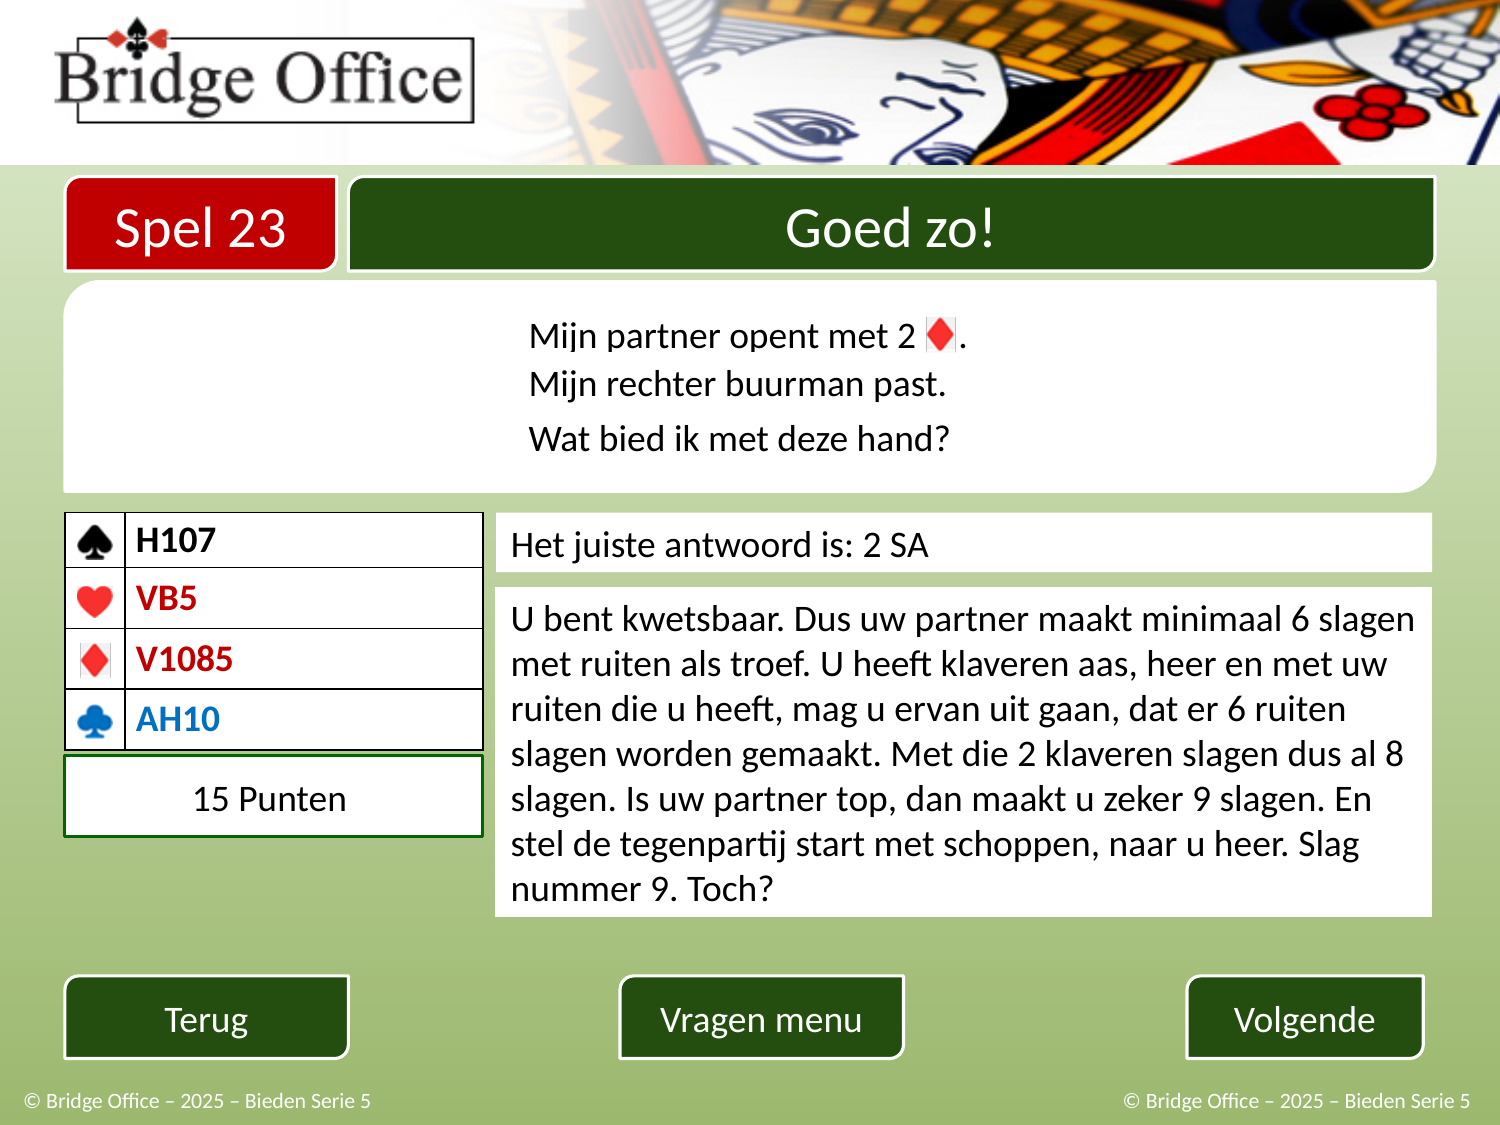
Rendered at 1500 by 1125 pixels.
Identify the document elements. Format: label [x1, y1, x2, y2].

text_box [63, 280, 1437, 493]
picture [77, 703, 114, 740]
text_box [63, 174, 339, 273]
text_box [496, 512, 1433, 573]
text_box [63, 754, 484, 838]
table_cell [126, 690, 482, 749]
table_cell [126, 568, 482, 628]
text_box [1185, 974, 1425, 1061]
picture [77, 524, 114, 561]
table_header [66, 513, 124, 567]
table_cell [66, 690, 124, 749]
picture [922, 317, 959, 353]
text_box [346, 174, 1437, 273]
table_header [126, 513, 482, 567]
picture [77, 585, 114, 618]
text_box [495, 587, 1432, 917]
picture [77, 643, 114, 679]
table_cell [66, 568, 124, 628]
text_box [1107, 1079, 1500, 1121]
text_box [63, 974, 350, 1061]
table_cell [66, 629, 124, 688]
text_box [8, 1079, 393, 1121]
picture [0, 0, 1500, 166]
text_box [618, 974, 906, 1061]
table_cell [126, 629, 482, 688]
